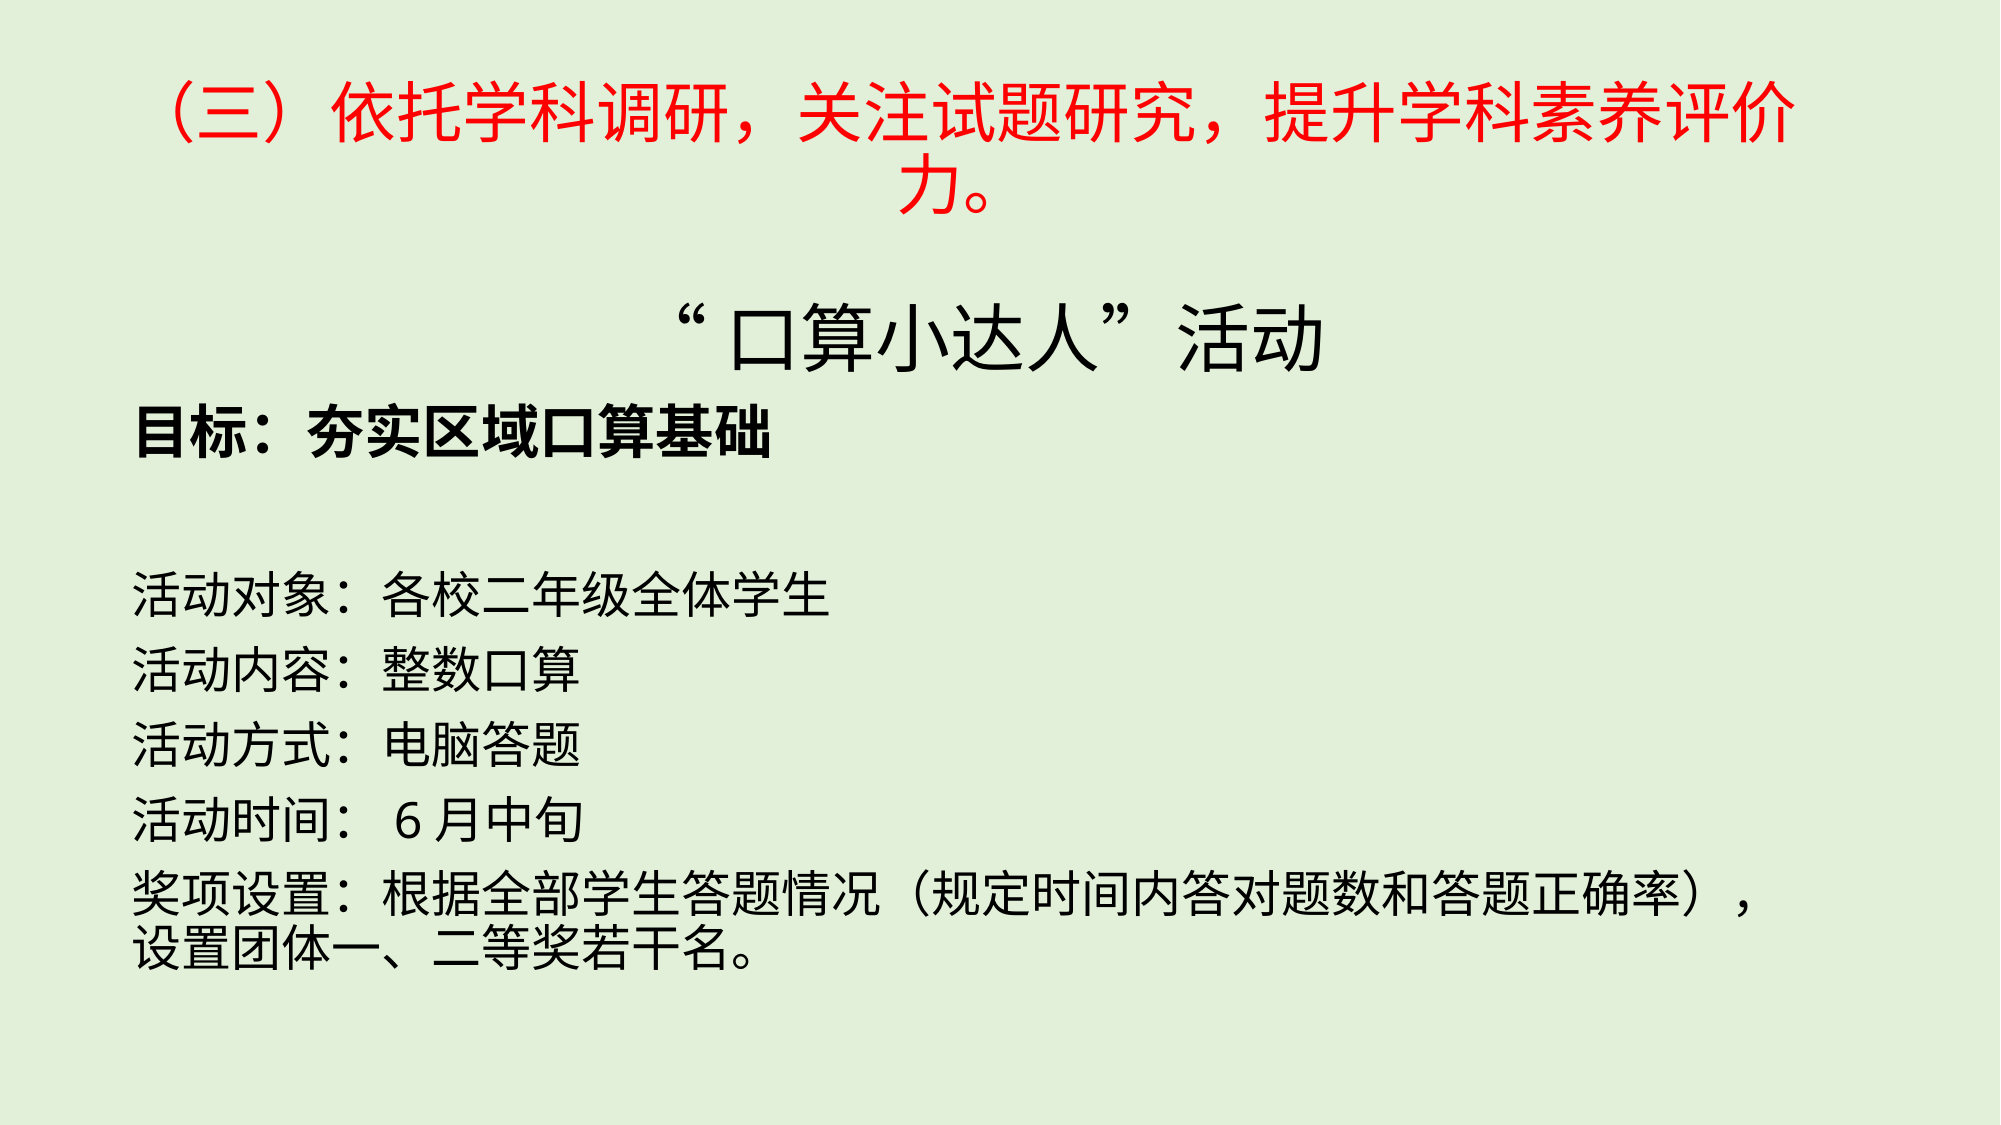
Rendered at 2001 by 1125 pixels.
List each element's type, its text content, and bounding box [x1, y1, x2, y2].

title （三）依托学科调研，关注试题研究，提升学科素养评价力。 [63, 42, 1865, 261]
list “口算小达人”活动 目标：夯实区域口算基础 活动对象：各校二年级全体学生 活动内容：整数口算 活动方式：电脑答题 活动时间：6月中旬 奖项设置：根据全部学生答题情况（规定时间内答对题数和答题正确率），设置团体一、二等奖若干名。 [116, 218, 1842, 992]
